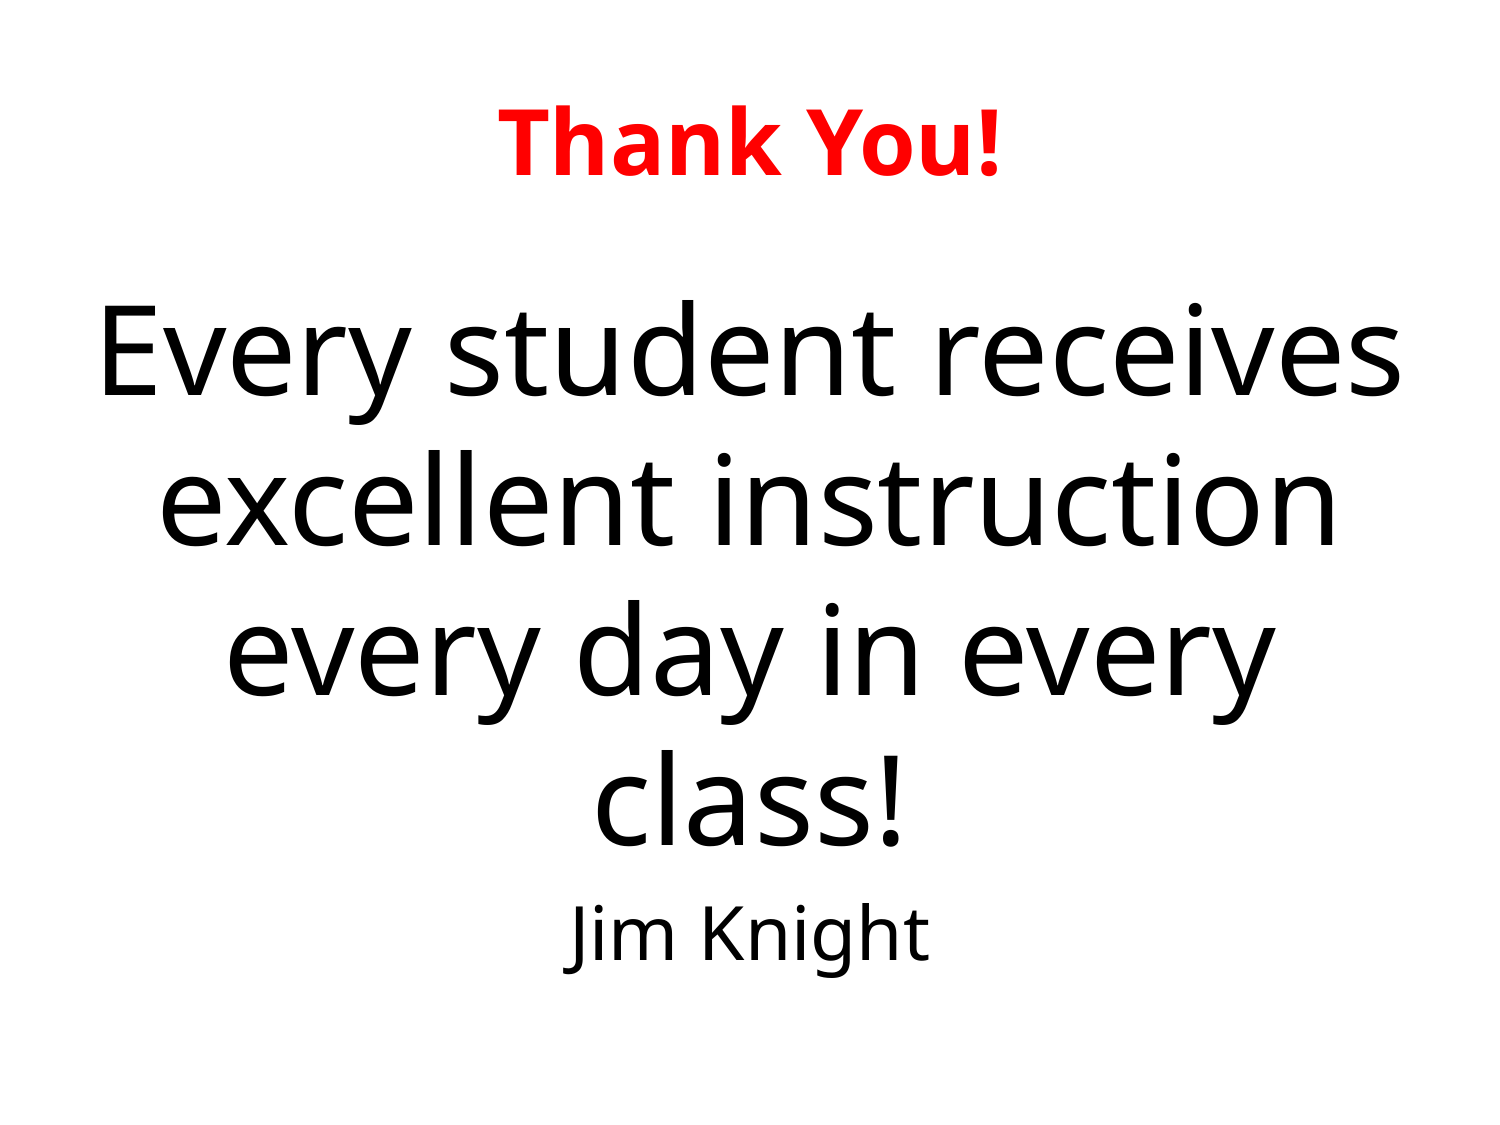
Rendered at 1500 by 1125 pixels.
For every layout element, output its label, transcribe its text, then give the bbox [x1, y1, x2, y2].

list Every student receives excellent instruction every day in every class! Jim Knight [75, 262, 1425, 1005]
title Thank You! [75, 45, 1425, 233]
